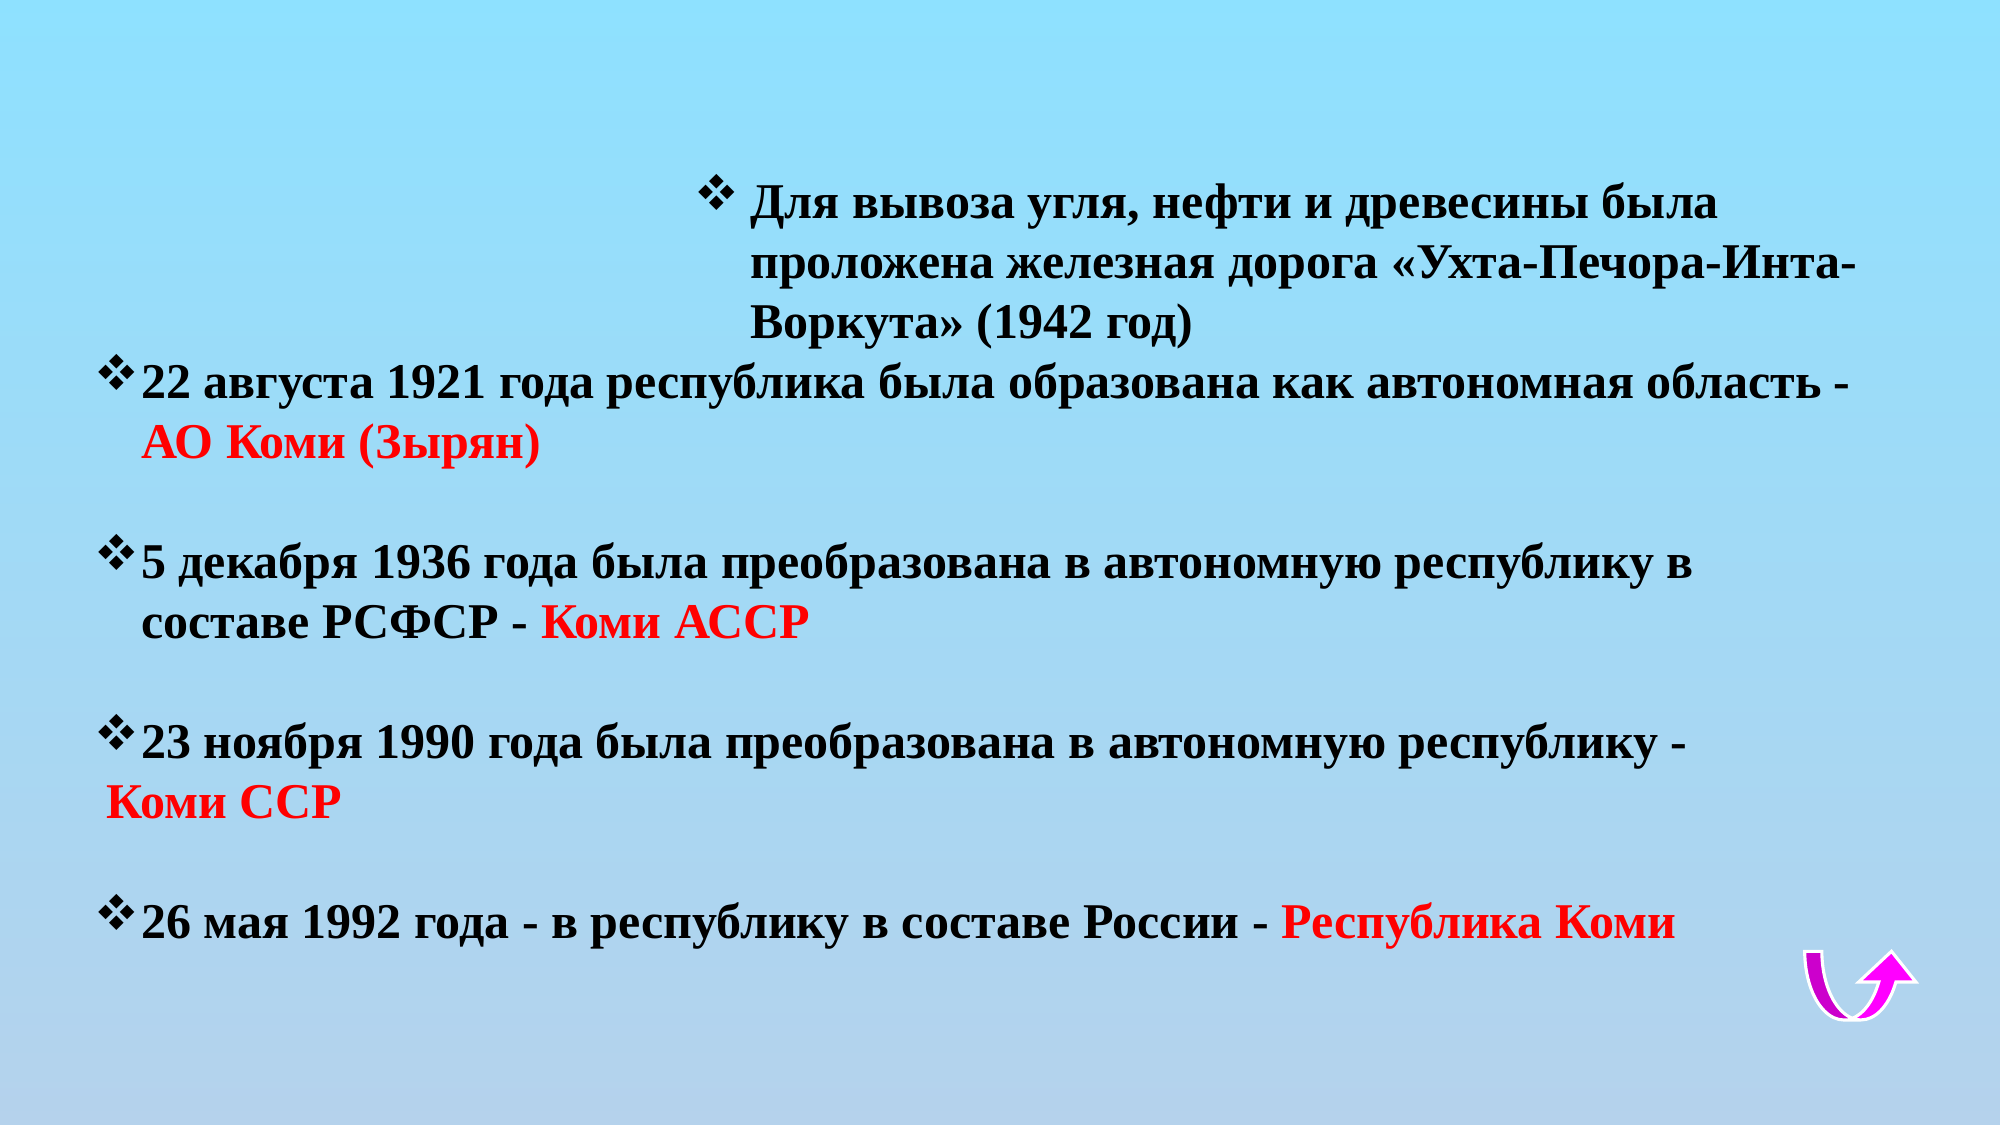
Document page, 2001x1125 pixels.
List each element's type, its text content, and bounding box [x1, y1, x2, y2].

text_box [1803, 949, 1920, 1022]
text_box Для вывоза угля, нефти и древесины была проложена железная дорога «Ухта-Печора-Инта-Воркута» (1942 год) 22 августа 1921 года республика была образована как автономная область - АО Коми (Зырян) 5 декабря 1936 года была преобразована в автономную республику в составе РСФСР - Коми АССР 23 ноября 1990 года была преобразована в автономную республику - Коми ССР 26 мая 1992 года - в республику в составе России - Республика Коми [79, 161, 1886, 956]
